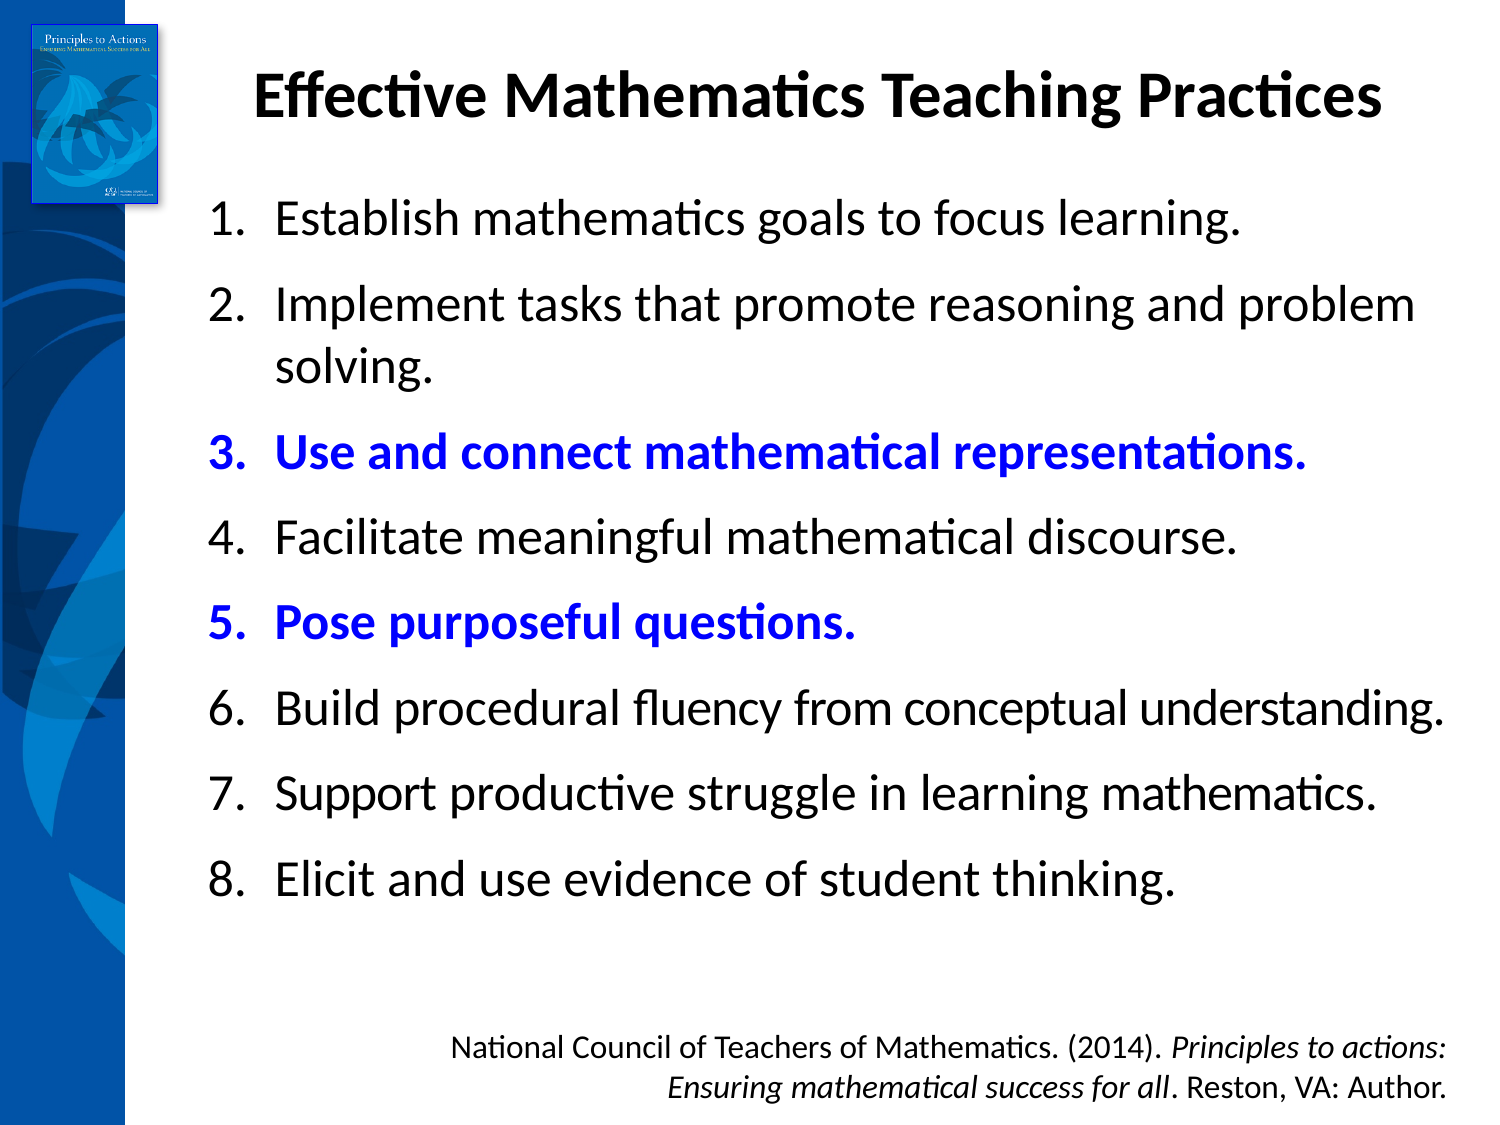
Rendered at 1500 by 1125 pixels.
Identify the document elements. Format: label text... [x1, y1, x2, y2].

list Establish mathematics goals to focus learning. Implement tasks that promote reasoning and problem solving. Use and connect mathematical representations. Facilitate meaningful mathematical discourse. Pose purposeful questions. Build procedural fluency from conceptual understanding. Support productive struggle in learning mathematics. Elicit and use evidence of student thinking. [192, 176, 1483, 988]
title Effective Mathematics Teaching Practices [167, 35, 1470, 147]
picture [32, 25, 157, 203]
picture [0, 0, 125, 1125]
text_box National Council of Teachers of Mathematics. (2014). Principles to actions: Ensuring mathematical success for all. Reston, VA: Author. [162, 1017, 1470, 1113]
